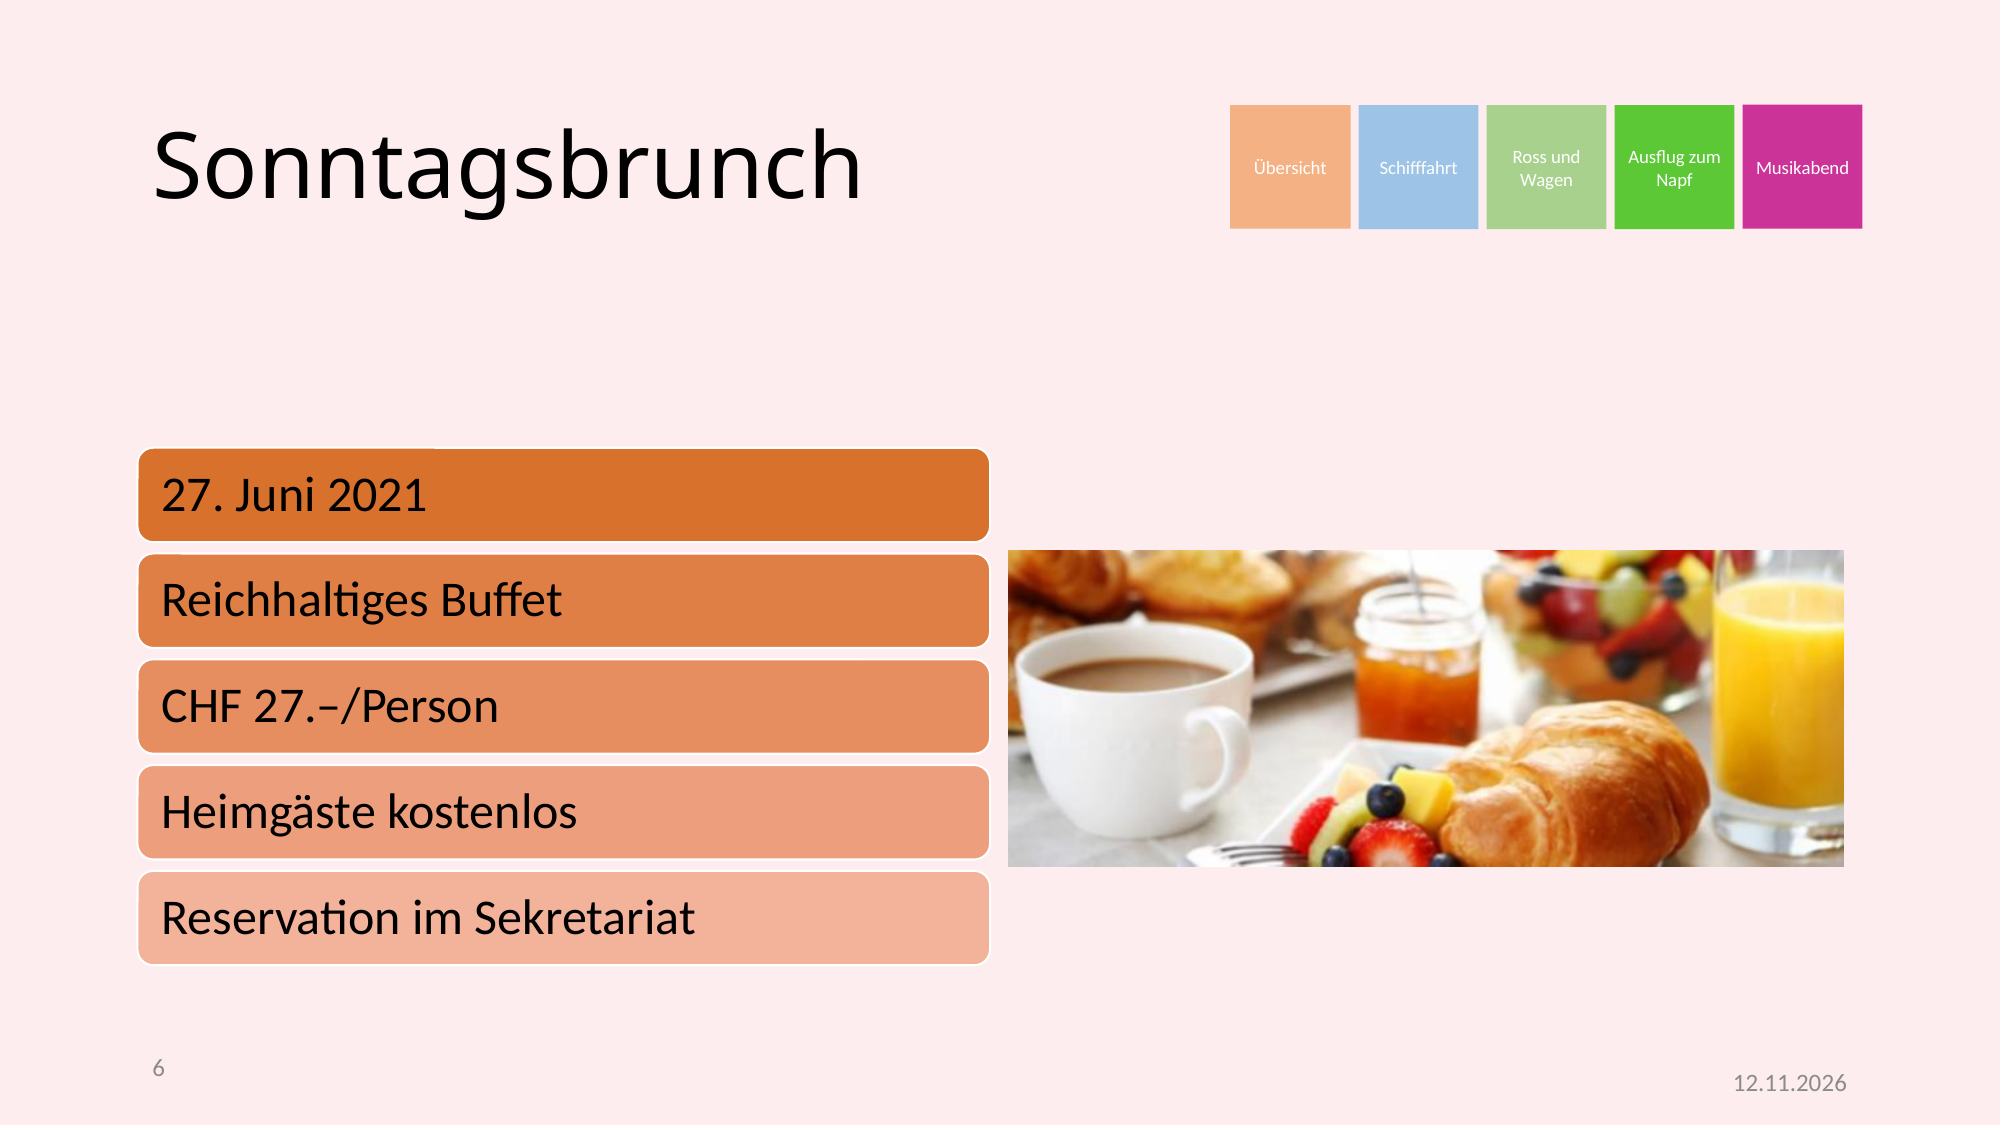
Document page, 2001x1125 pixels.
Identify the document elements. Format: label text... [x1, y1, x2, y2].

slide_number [1412, 1051, 1863, 1111]
slide_number 6 [137, 1036, 588, 1097]
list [137, 437, 991, 976]
title Sonntagsbrunch [137, 59, 1196, 278]
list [1008, 551, 1844, 867]
